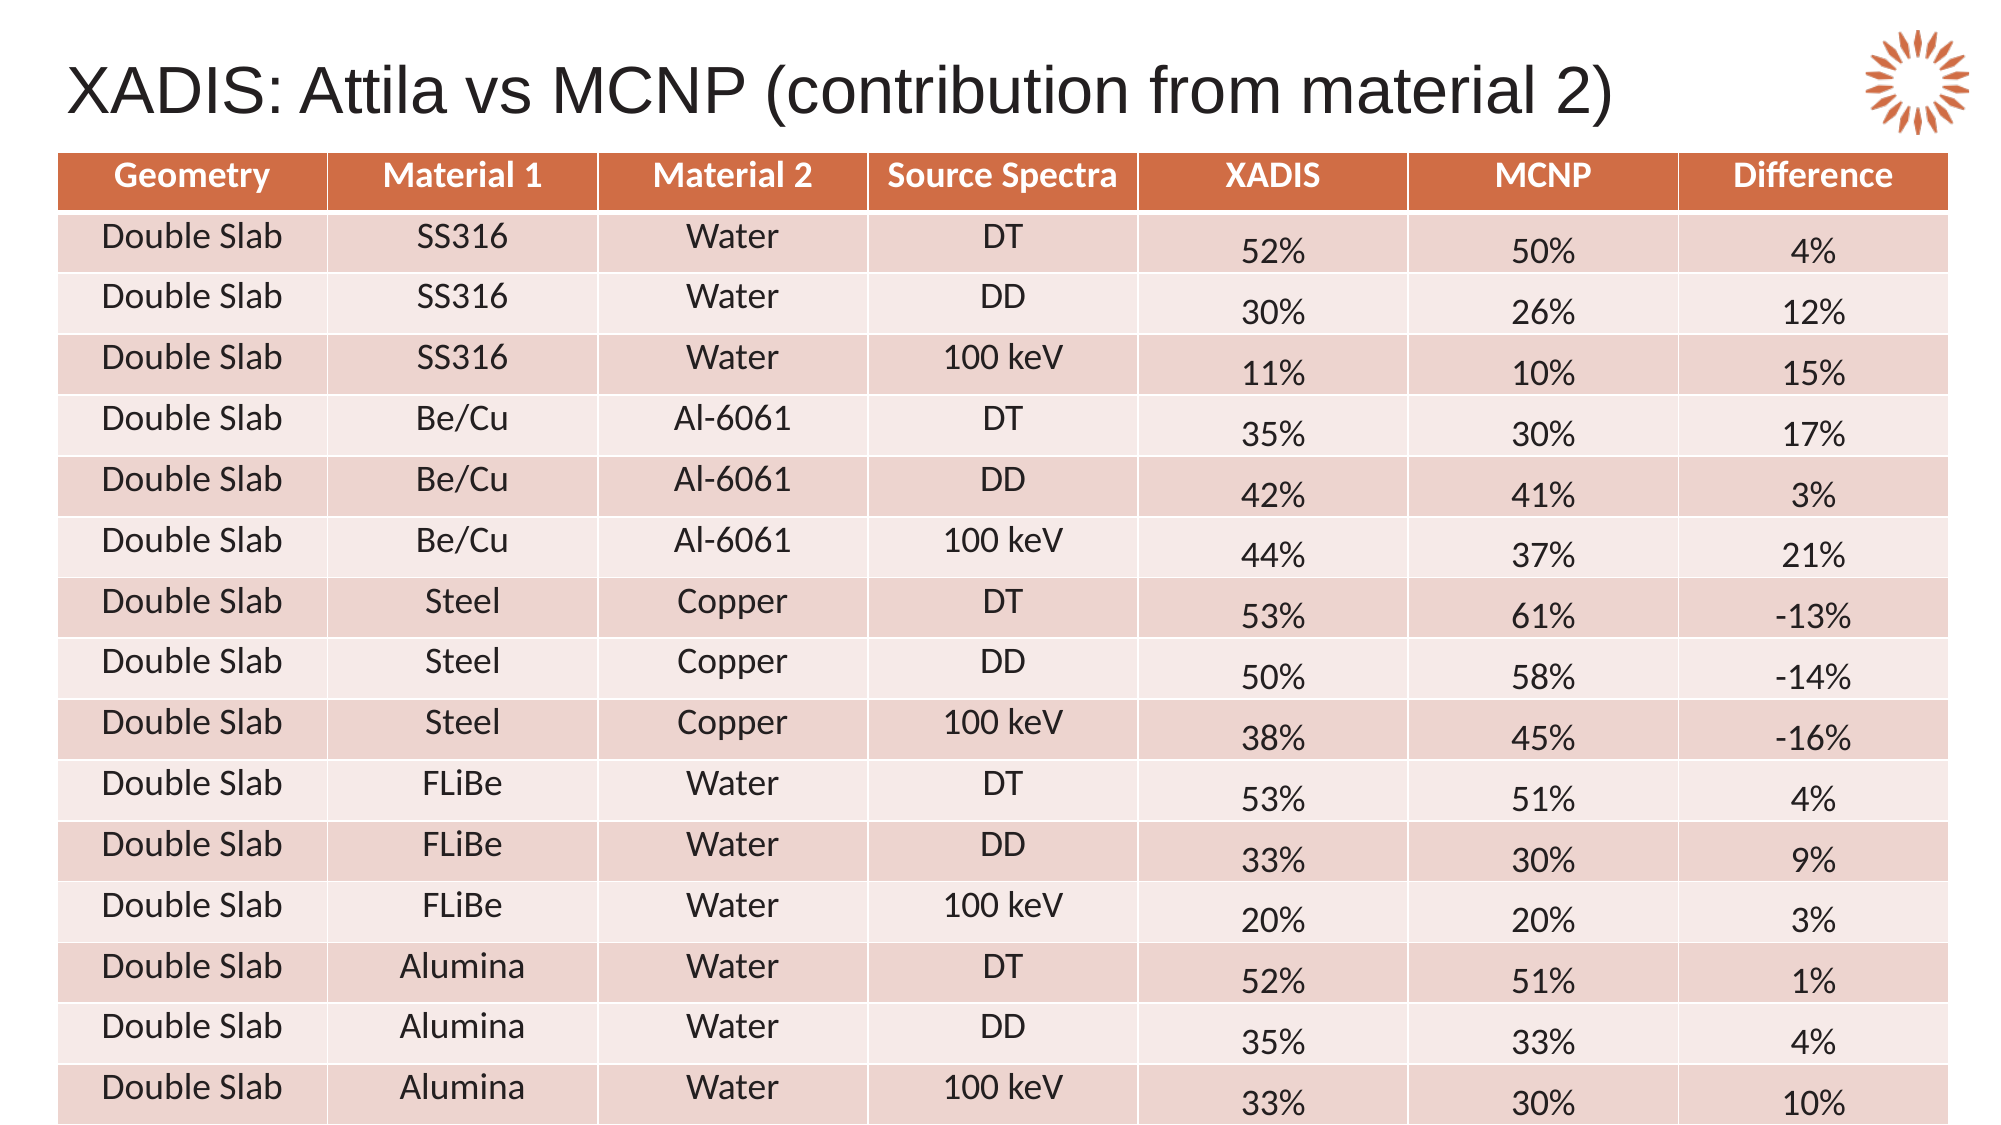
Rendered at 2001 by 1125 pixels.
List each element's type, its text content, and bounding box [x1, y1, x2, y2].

table_cell 100 keV [869, 335, 1137, 394]
table_cell Steel [328, 578, 597, 637]
table_cell Copper [599, 578, 867, 637]
table_cell 30% [1409, 396, 1678, 455]
table_cell Double Slab [58, 822, 327, 881]
table_header Material 2 [599, 153, 867, 210]
table_header MCNP [1409, 153, 1678, 210]
table_cell Alumina [328, 1004, 597, 1063]
table_cell 58% [1409, 639, 1678, 698]
table_cell Be/Cu [328, 396, 597, 455]
table_cell 100 keV [869, 882, 1137, 942]
table_cell Double Slab [58, 274, 327, 333]
table_cell FLiBe [328, 761, 597, 820]
table_cell 20% [1409, 882, 1678, 942]
table_cell DT [869, 761, 1137, 820]
table_header Source Spectra [869, 153, 1137, 210]
table_cell 51% [1409, 943, 1678, 1002]
table_cell Double Slab [58, 578, 327, 637]
table_cell 100 keV [869, 518, 1137, 577]
title XADIS: Attila vs MCNP (contribution from material 2) [51, 48, 1810, 153]
table_cell 38% [1139, 700, 1407, 759]
table_cell DD [869, 274, 1137, 333]
table_cell 3% [1679, 457, 1948, 516]
table_cell 12% [1679, 274, 1948, 333]
table_cell Double Slab [58, 457, 327, 516]
table_cell 30% [1409, 822, 1678, 881]
table_cell Water [599, 274, 867, 333]
table_cell 44% [1139, 518, 1407, 577]
table_cell 53% [1139, 578, 1407, 637]
table_cell 53% [1139, 761, 1407, 820]
table_cell 37% [1409, 518, 1678, 577]
table_cell 4% [1679, 215, 1948, 272]
table_cell 20% [1139, 882, 1407, 942]
table_cell 100 keV [869, 1065, 1137, 1124]
table_cell -14% [1679, 639, 1948, 698]
table_cell 4% [1679, 761, 1948, 820]
table_cell 33% [1139, 1065, 1407, 1124]
table_cell 21% [1679, 518, 1948, 577]
table_cell 10% [1409, 335, 1678, 394]
table_cell 100 keV [869, 700, 1137, 759]
table_header XADIS [1139, 153, 1407, 210]
table_cell Steel [328, 639, 597, 698]
table_cell DD [869, 639, 1137, 698]
table_cell Double Slab [58, 882, 327, 942]
table_cell 4% [1679, 1004, 1948, 1063]
table_cell Copper [599, 639, 867, 698]
table_cell 30% [1139, 274, 1407, 333]
table_header Geometry [58, 153, 327, 210]
table_header Difference [1679, 153, 1948, 210]
table_cell 51% [1409, 761, 1678, 820]
table_cell DT [869, 396, 1137, 455]
table_cell 45% [1409, 700, 1678, 759]
table_cell 61% [1409, 578, 1678, 637]
table_cell Be/Cu [328, 518, 597, 577]
table_cell 30% [1409, 1065, 1678, 1124]
table_cell Water [599, 882, 867, 942]
table_cell Steel [328, 700, 597, 759]
table_cell Double Slab [58, 396, 327, 455]
table_cell 10% [1679, 1065, 1948, 1124]
table_cell DD [869, 1004, 1137, 1063]
table_cell -13% [1679, 578, 1948, 637]
table_cell FLiBe [328, 882, 597, 942]
table_cell Double Slab [58, 943, 327, 1002]
table_cell DT [869, 578, 1137, 637]
table_cell Water [599, 1004, 867, 1063]
table_cell 52% [1139, 215, 1407, 272]
table_cell 35% [1139, 396, 1407, 455]
table_cell Double Slab [58, 335, 327, 394]
table_cell Double Slab [58, 761, 327, 820]
table_header Material 1 [328, 153, 597, 210]
table_cell Water [599, 943, 867, 1002]
table_cell FLiBe [328, 822, 597, 881]
table_cell Double Slab [58, 215, 327, 272]
table_cell DD [869, 822, 1137, 881]
table_cell DT [869, 943, 1137, 1002]
table_cell 41% [1409, 457, 1678, 516]
table_cell Water [599, 761, 867, 820]
table_cell 50% [1139, 639, 1407, 698]
table_cell Double Slab [58, 639, 327, 698]
table_cell -16% [1679, 700, 1948, 759]
table_cell 9% [1679, 822, 1948, 881]
table_cell Water [599, 335, 867, 394]
table_cell 50% [1409, 215, 1678, 272]
table_cell Be/Cu [328, 457, 597, 516]
table_cell Double Slab [58, 1004, 327, 1063]
table_cell DD [869, 457, 1137, 516]
table_cell 33% [1409, 1004, 1678, 1063]
table_cell Water [599, 822, 867, 881]
table_cell 26% [1409, 274, 1678, 333]
table_cell Double Slab [58, 700, 327, 759]
table_cell 33% [1139, 822, 1407, 881]
table_cell 17% [1679, 396, 1948, 455]
table_cell Double Slab [58, 1065, 327, 1124]
table_cell Water [599, 1065, 867, 1124]
table_cell SS316 [328, 274, 597, 333]
table_cell Double Slab [58, 518, 327, 577]
table_cell Alumina [328, 1065, 597, 1124]
table_cell Al-6061 [599, 457, 867, 516]
table_cell Water [599, 215, 867, 272]
table_cell SS316 [328, 215, 597, 272]
table_cell 1% [1679, 943, 1948, 1002]
table_cell SS316 [328, 335, 597, 394]
table_cell Alumina [328, 943, 597, 1002]
table_cell 52% [1139, 943, 1407, 1002]
table_cell DT [869, 215, 1137, 272]
table_cell Al-6061 [599, 396, 867, 455]
table_cell 15% [1679, 335, 1948, 394]
table_cell 35% [1139, 1004, 1407, 1063]
table_cell 11% [1139, 335, 1407, 394]
table_cell Al-6061 [599, 518, 867, 577]
table_cell 42% [1139, 457, 1407, 516]
table_cell Copper [599, 700, 867, 759]
table_cell 3% [1679, 882, 1948, 942]
